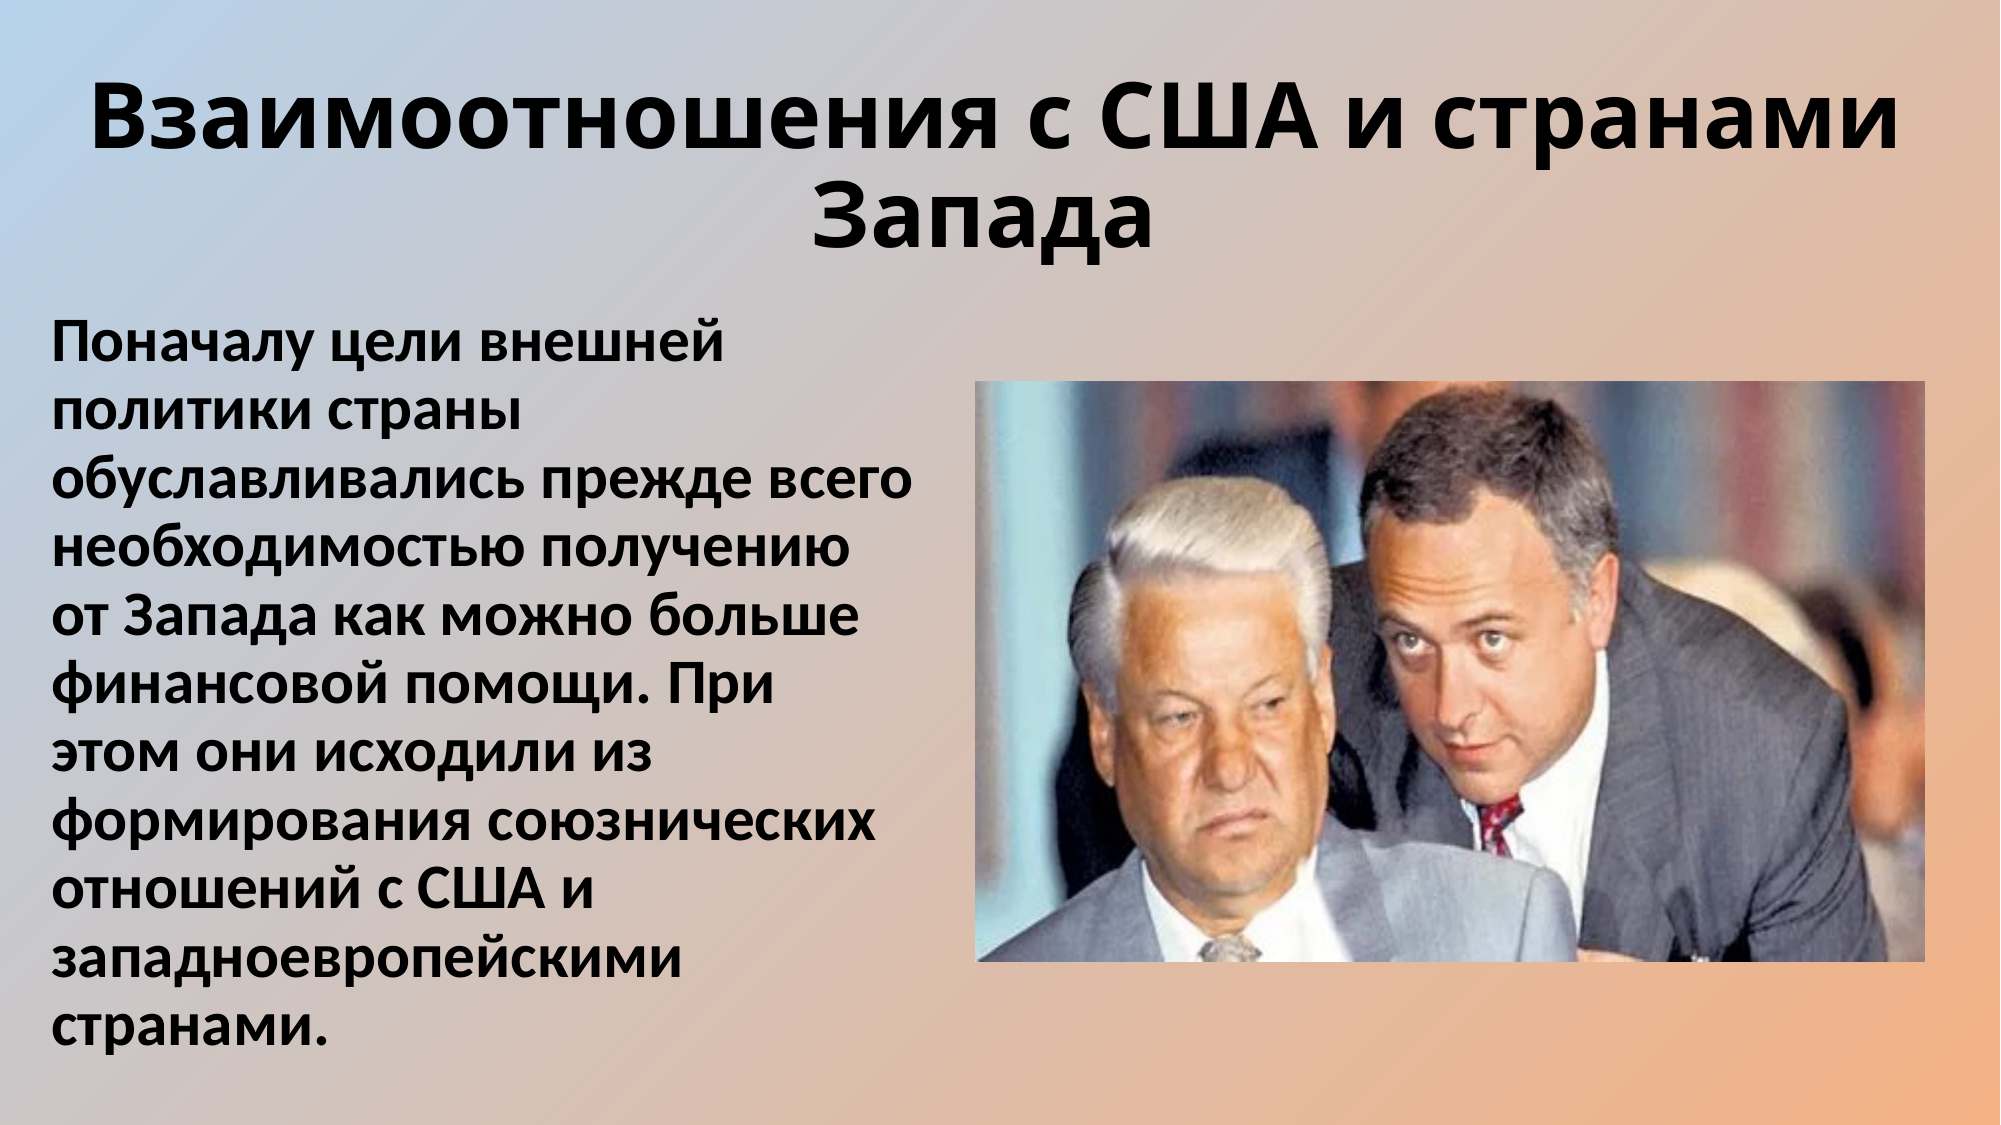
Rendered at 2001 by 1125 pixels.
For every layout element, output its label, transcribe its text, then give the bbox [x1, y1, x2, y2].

list Поначалу цели внешней политики страны обуславливались прежде всего необходимостью получению от Запада как можно больше финансовой помощи. При этом они исходили из формирования союзнических отношений с США и западноевропейскими странами. [36, 299, 929, 1083]
title Взаимоотношения с США и странами Запада [36, 59, 1956, 278]
picture [975, 381, 1925, 962]
